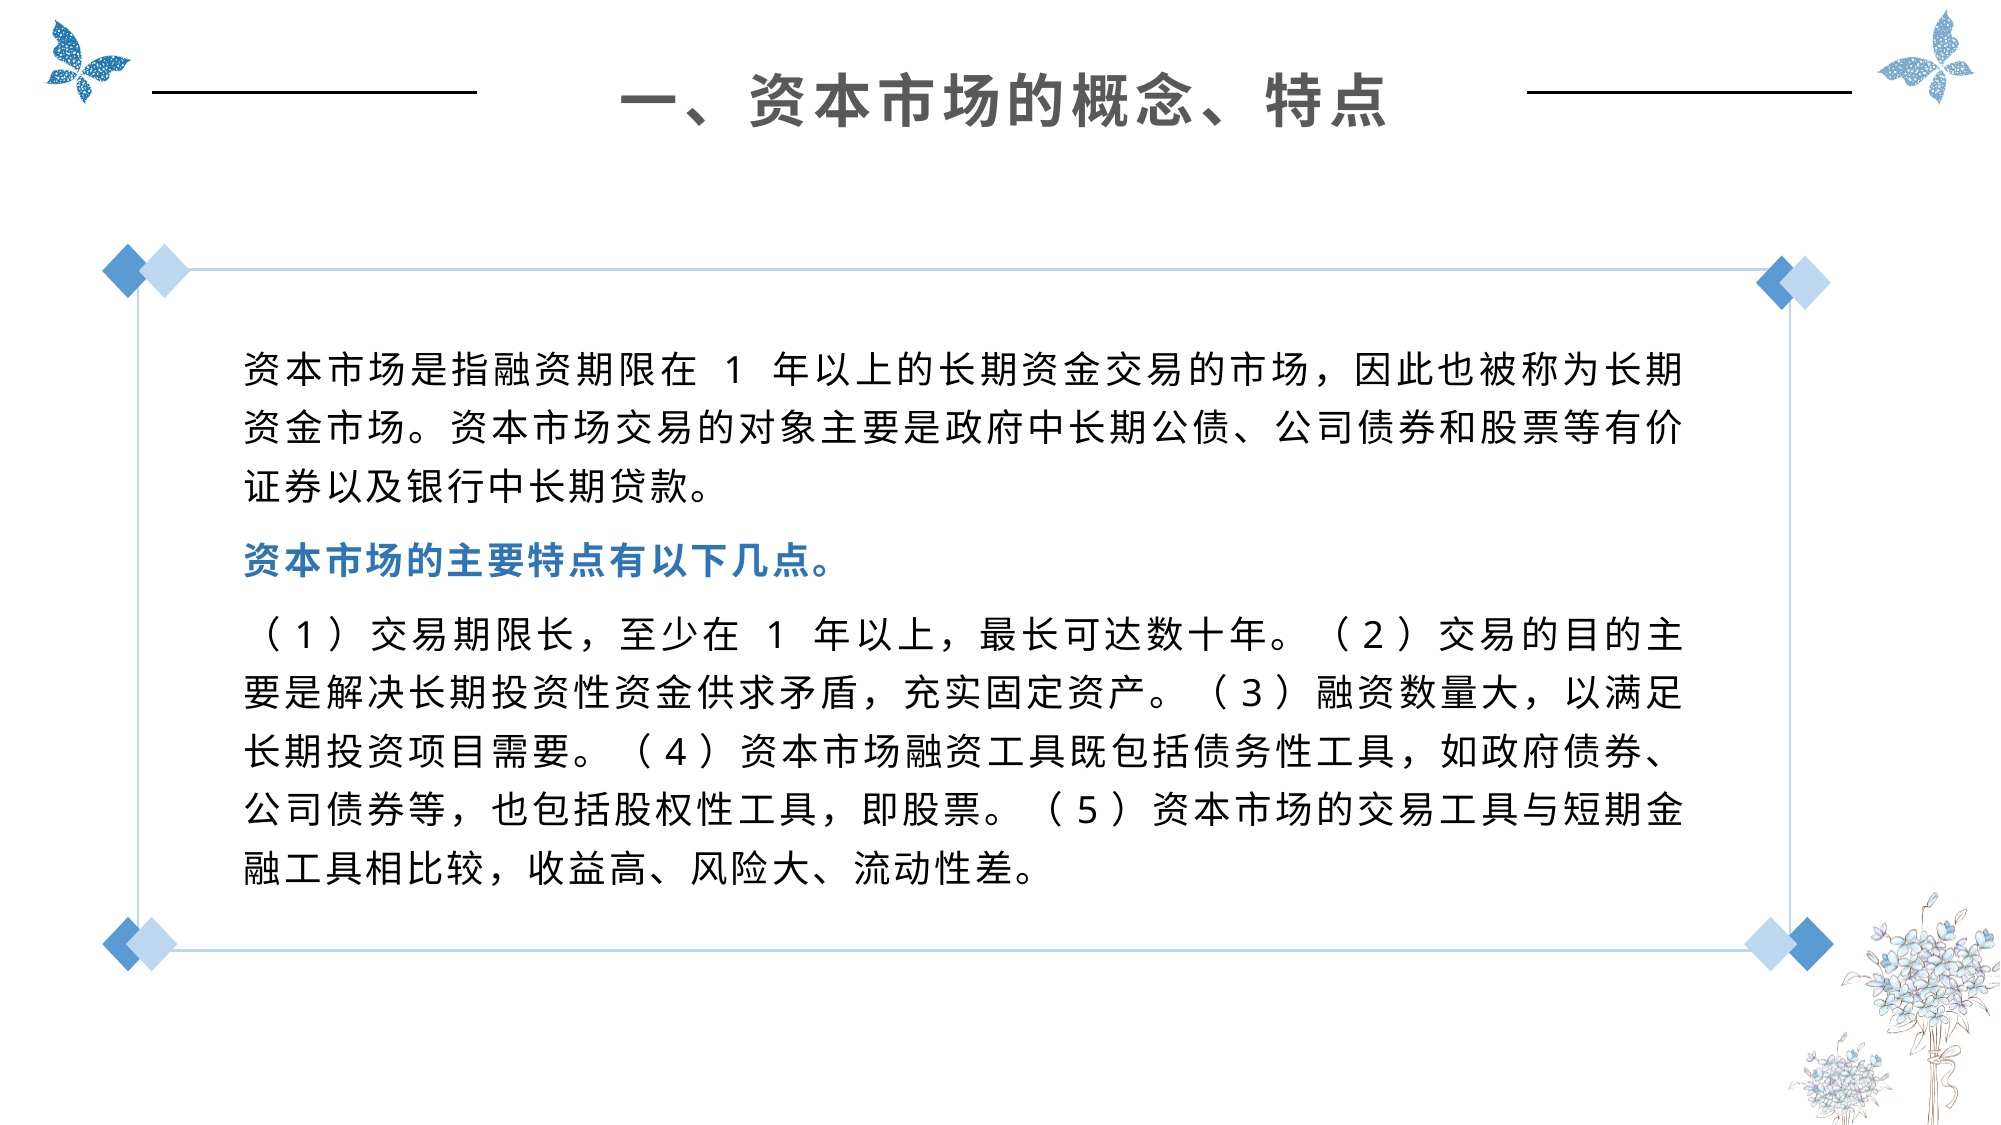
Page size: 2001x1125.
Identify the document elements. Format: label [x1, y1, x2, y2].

picture [1788, 892, 2000, 1125]
text_box [102, 243, 1834, 972]
text_box [151, 55, 1852, 142]
